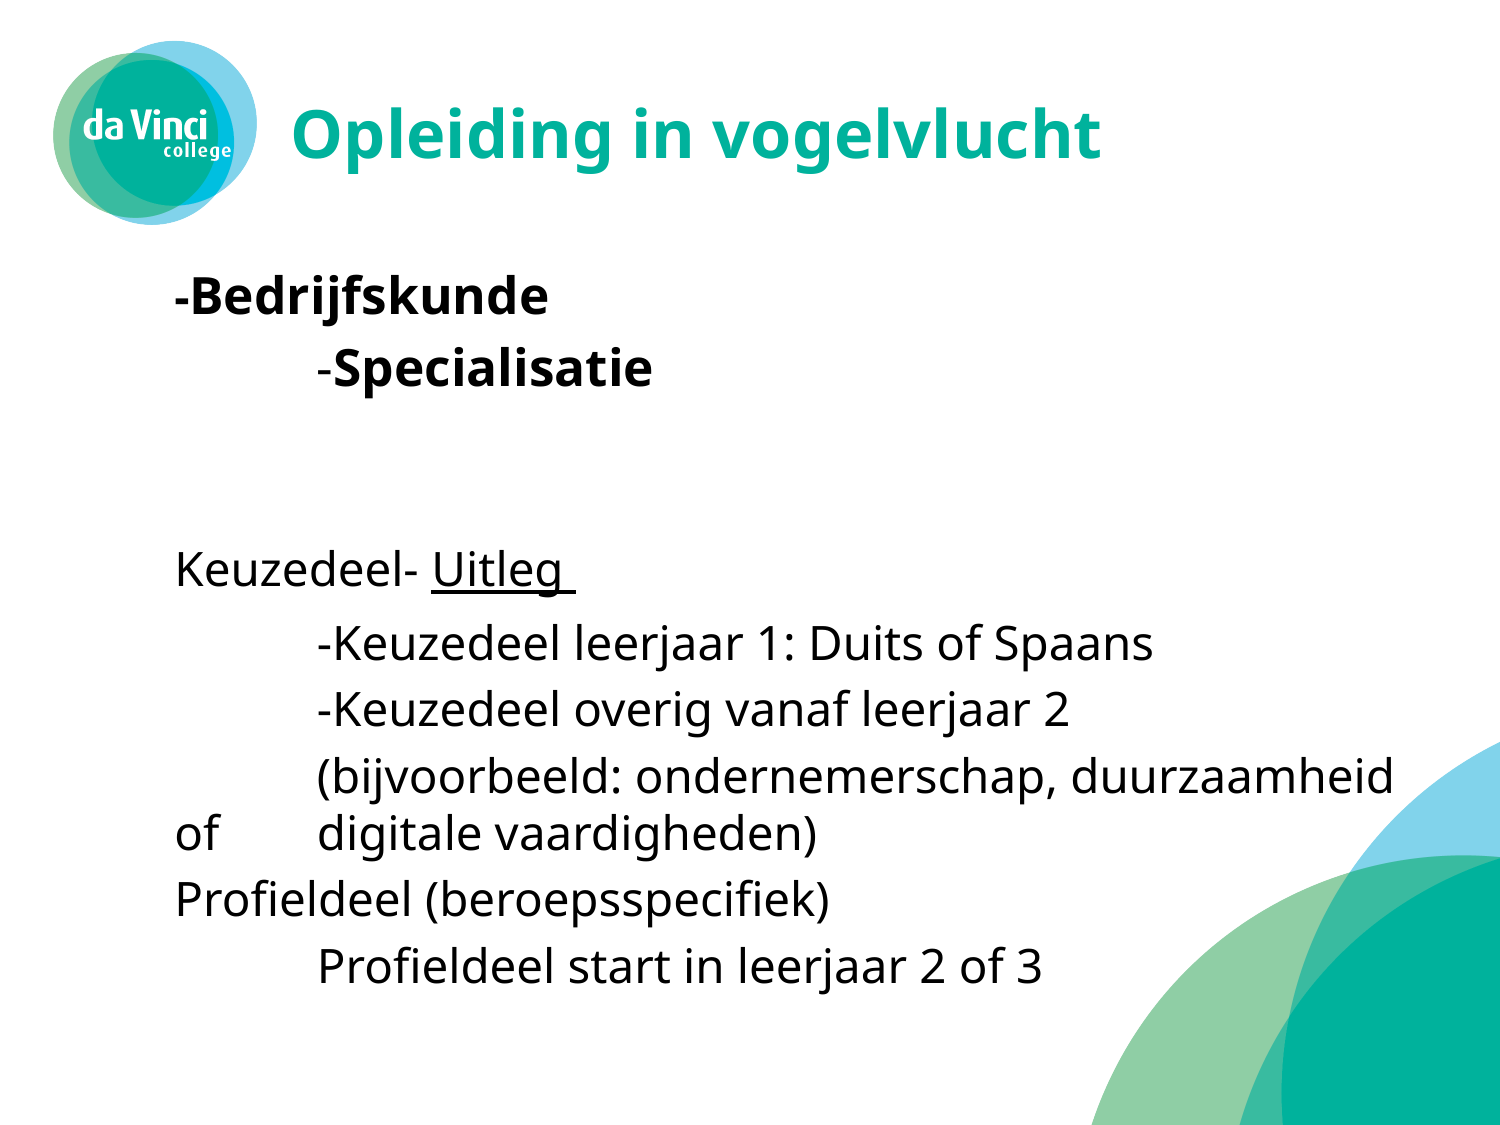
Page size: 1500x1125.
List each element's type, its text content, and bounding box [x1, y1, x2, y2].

picture [0, 0, 1500, 1125]
title Opleiding in vogelvlucht [275, 37, 1424, 180]
list -Bedrijfskunde -Specialisatie Keuzedeel- Uitleg -Keuzedeel leerjaar 1: Duits of Spaans -Keuzedeel overig vanaf leerjaar 2 (bijvoorbeeld: ondernemerschap, duurzaamheid of digitale vaardigheden) Profieldeel (beroepsspecifiek) Profieldeel start in leerjaar 2 of 3 [159, 255, 1425, 1005]
